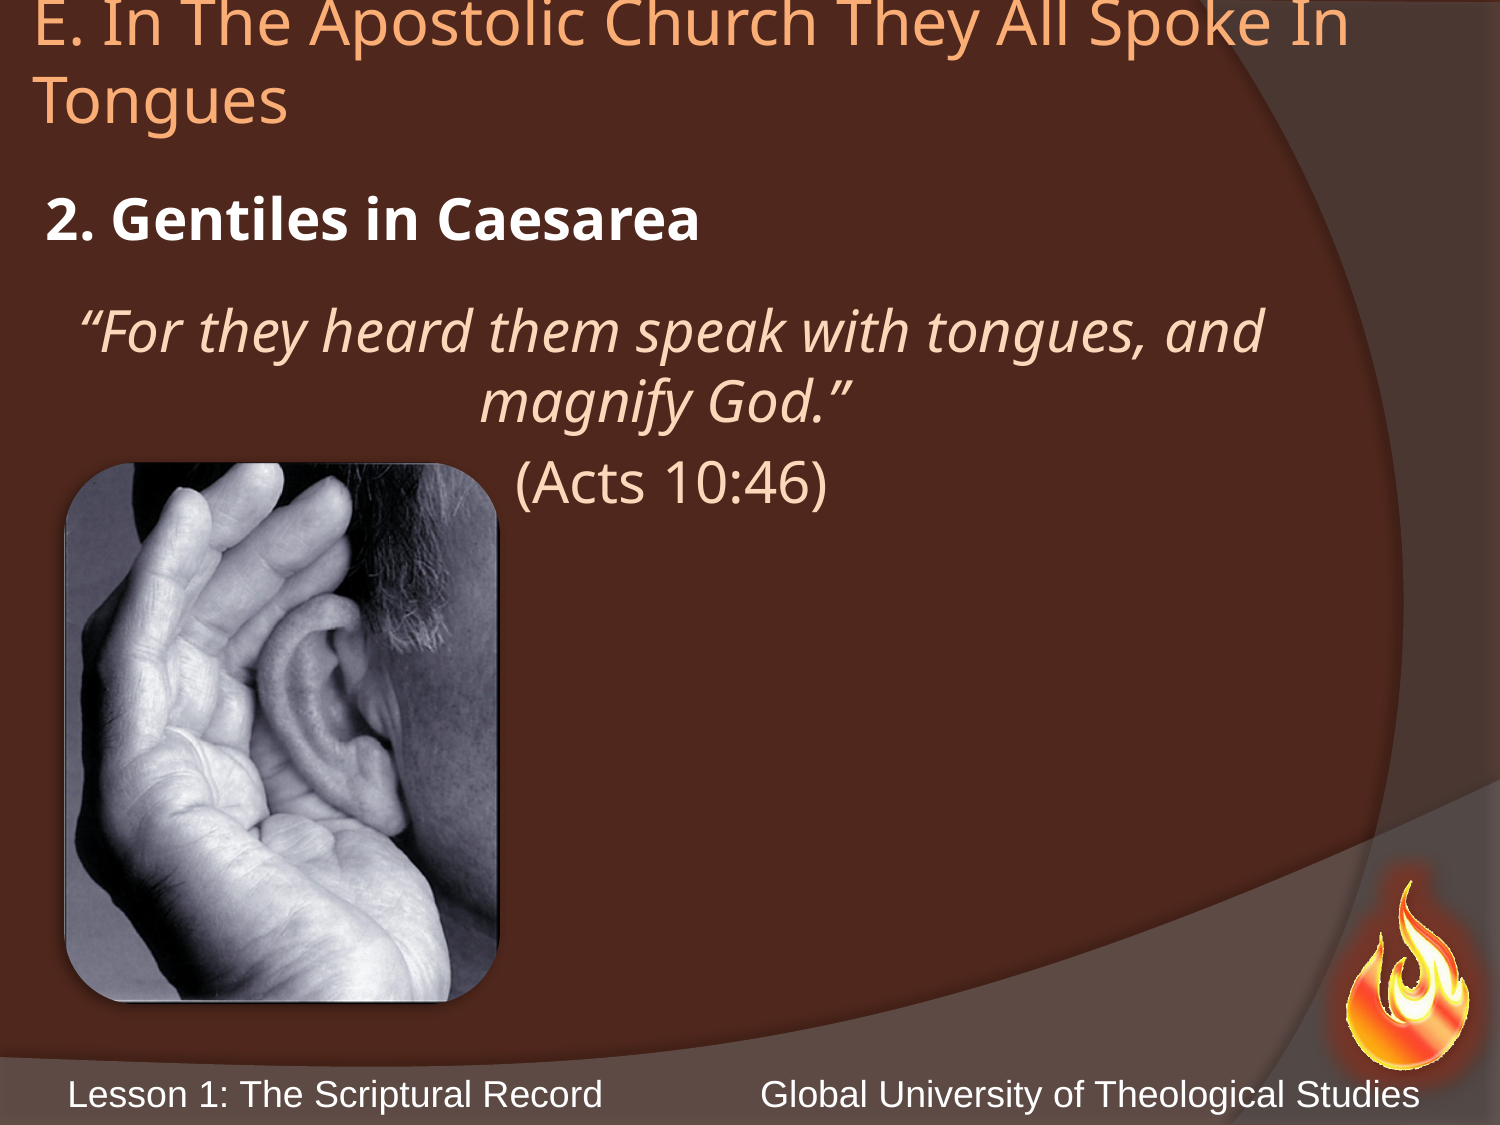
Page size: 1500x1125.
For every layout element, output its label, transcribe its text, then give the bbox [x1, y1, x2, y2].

picture [1339, 874, 1476, 1078]
text_box Lesson 1: The Scriptural Record Global University of Theological Studies [0, 1062, 1500, 1123]
list 2. Gentiles in Caesarea “For they heard them speak with tongues, and magnify God.” (Acts 10:46) [24, 174, 1313, 1013]
picture [63, 462, 501, 1005]
title E. In The Apostolic Church They All Spoke In Tongues [24, 0, 1500, 118]
